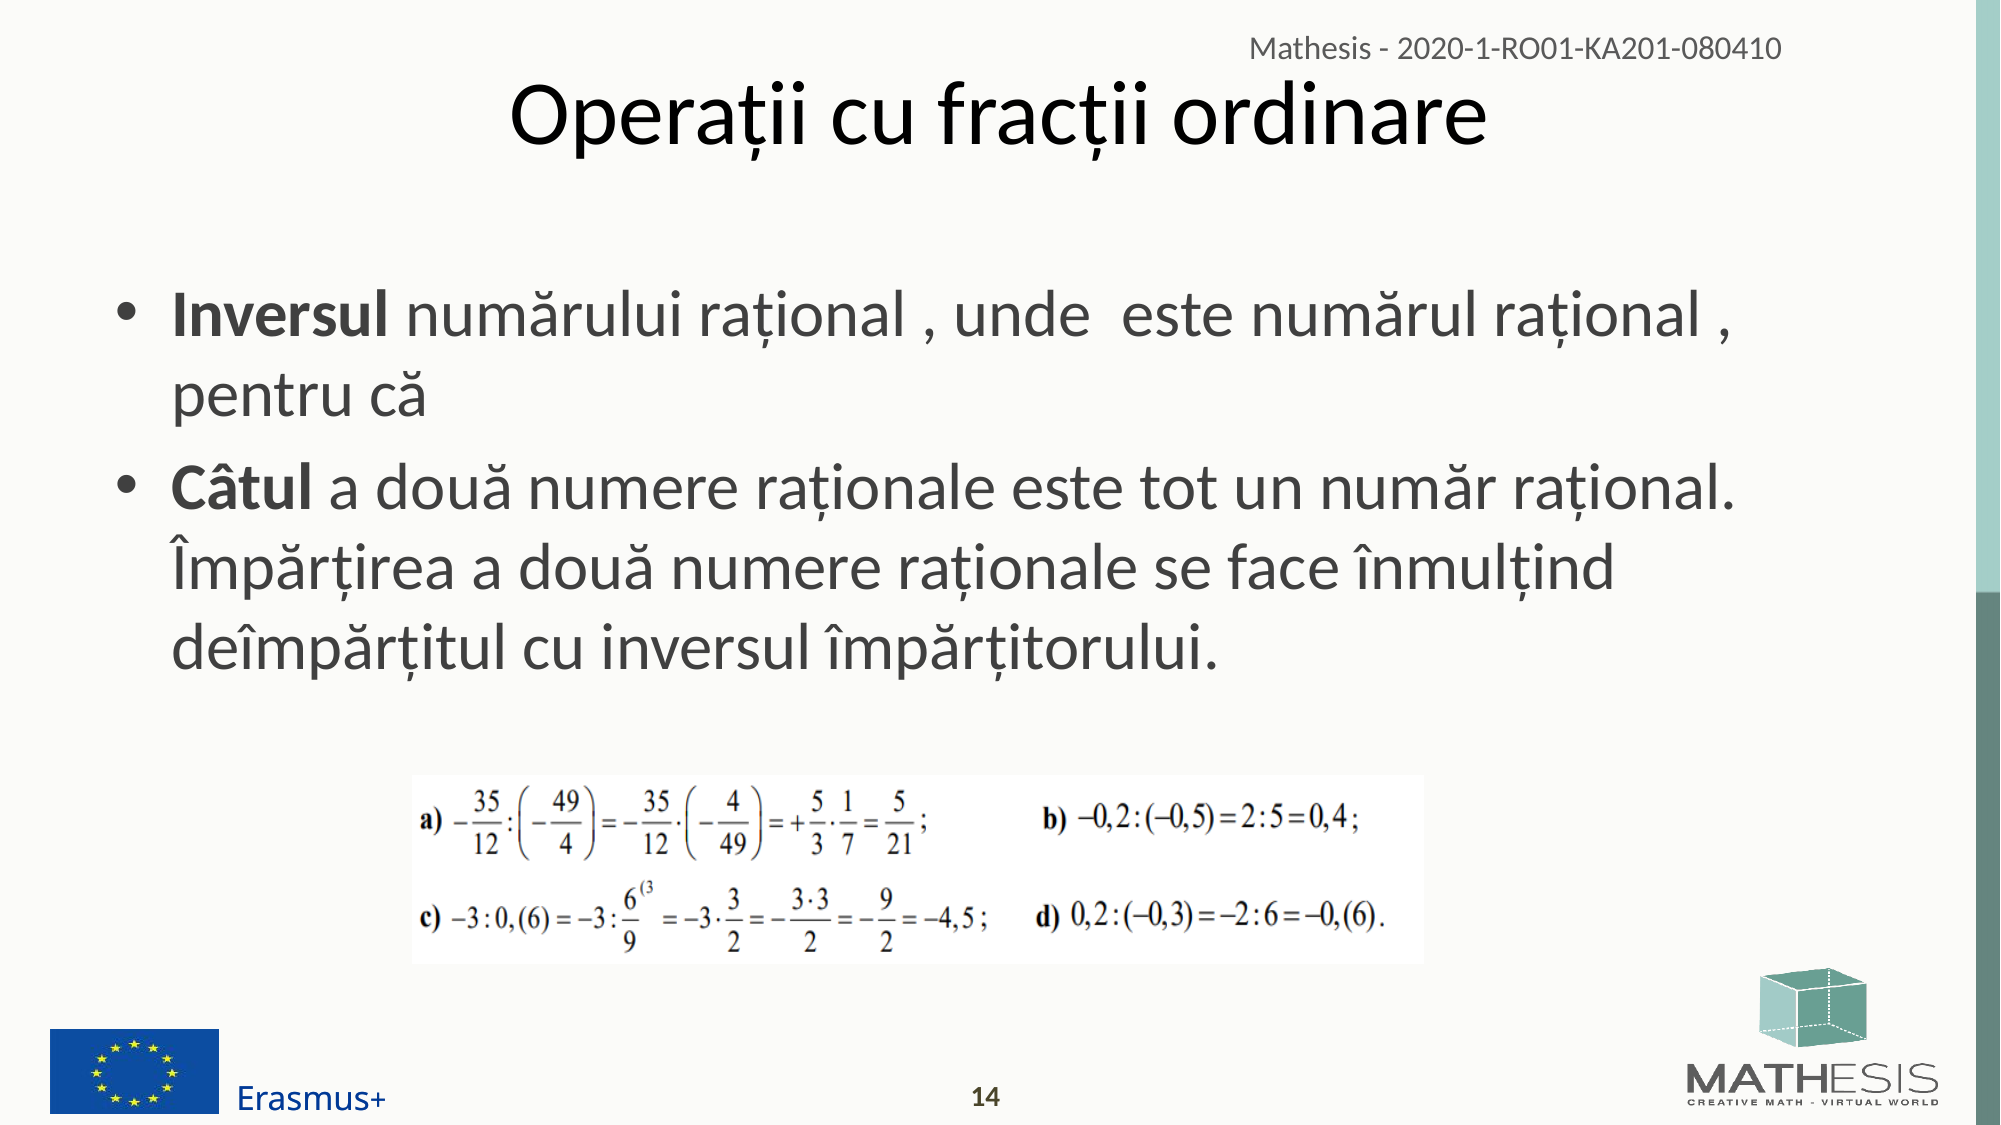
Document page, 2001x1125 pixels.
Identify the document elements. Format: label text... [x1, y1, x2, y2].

title Operații cu fracții ordinare [99, 45, 1900, 233]
picture [411, 775, 1424, 965]
picture [50, 1029, 219, 1114]
